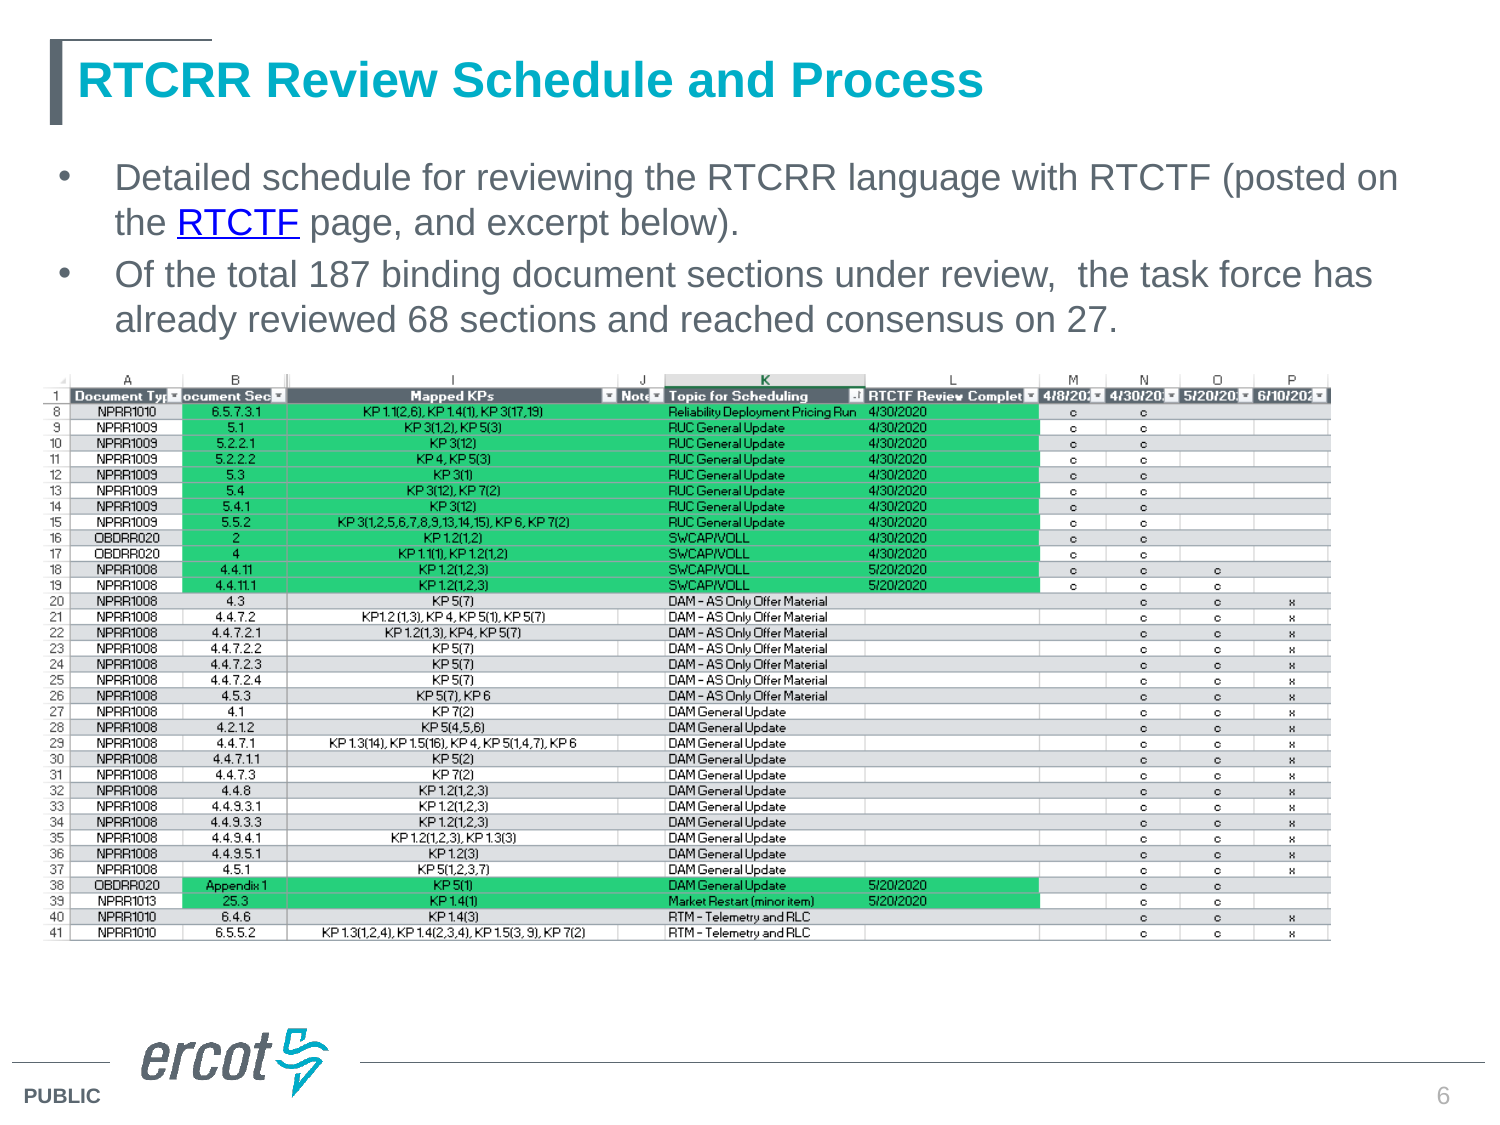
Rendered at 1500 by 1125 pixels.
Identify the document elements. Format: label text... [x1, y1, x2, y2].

list Detailed schedule for reviewing the RTCRR language with RTCTF (posted on the RTCTF page, and excerpt below). Of the total 187 binding document sections under review, the task force has already reviewed 68 sections and reached consensus on 27. [43, 145, 1444, 408]
title RTCRR Review Schedule and Process [62, 39, 1450, 125]
picture [137, 1024, 332, 1100]
slide_number 6 [1400, 1076, 1488, 1113]
picture [43, 374, 1332, 941]
